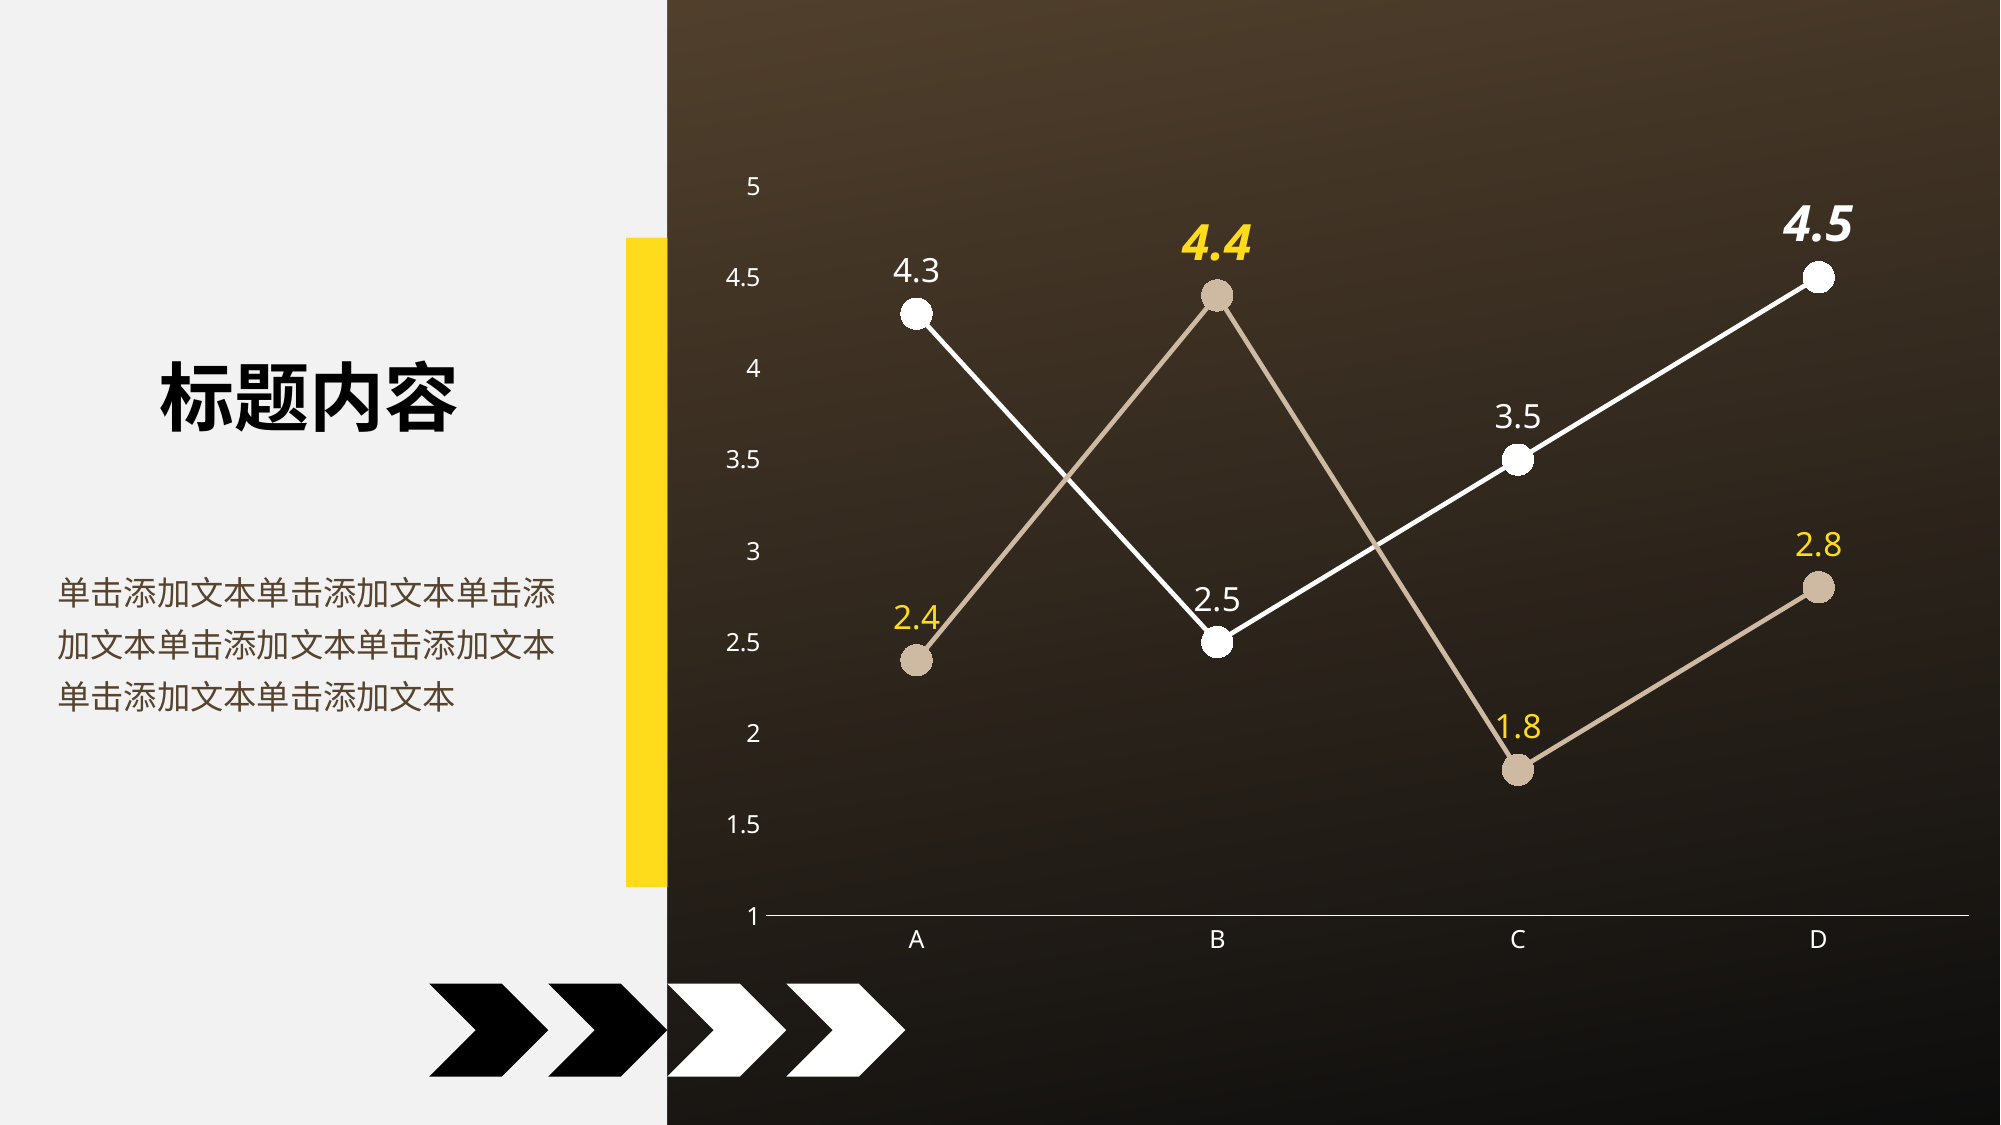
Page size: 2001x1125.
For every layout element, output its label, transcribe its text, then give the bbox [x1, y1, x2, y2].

text_box [0, 0, 668, 1125]
text_box [664, 982, 788, 1078]
text_box 标题内容 [53, 298, 565, 448]
text_box [545, 982, 669, 1078]
text_box 单击添加文本单击添加文本单击添加文本单击添加文本单击添加文本单击添加文本单击添加文本 [42, 553, 576, 724]
text_box [626, 237, 668, 888]
text_box [426, 982, 550, 1078]
chart [699, 152, 1995, 973]
text_box [783, 982, 907, 1078]
